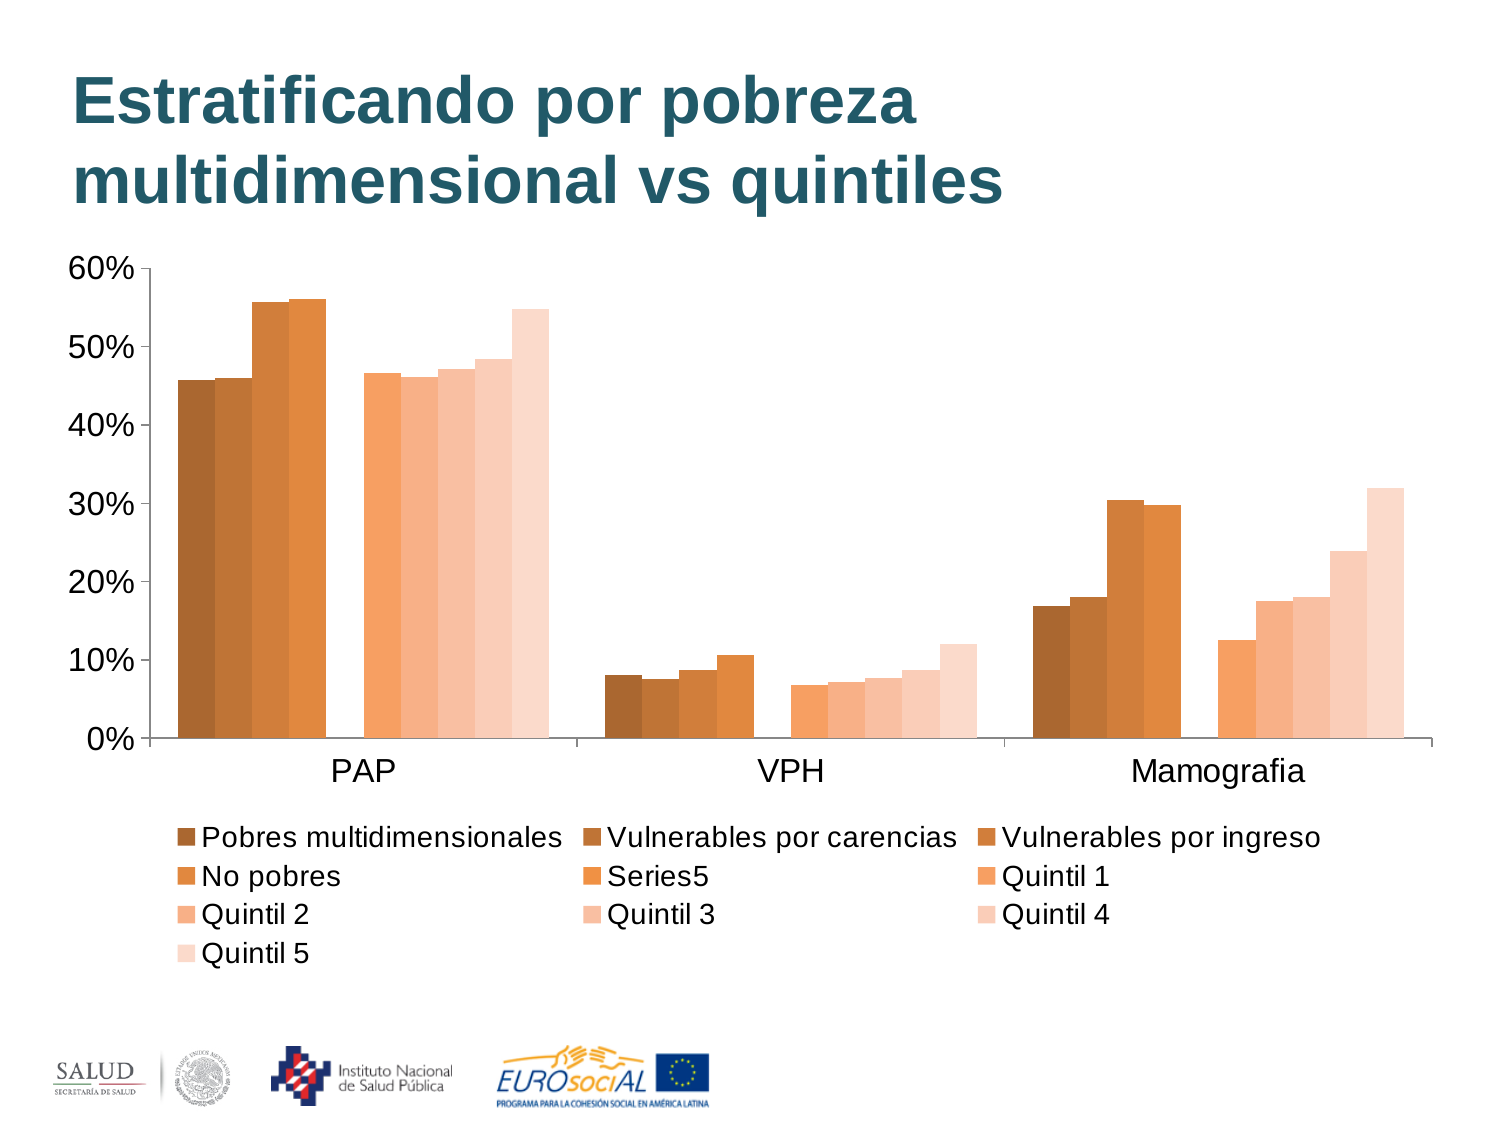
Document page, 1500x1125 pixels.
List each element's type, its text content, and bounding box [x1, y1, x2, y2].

chart [39, 235, 1461, 977]
picture [271, 1046, 452, 1106]
picture [490, 1037, 715, 1116]
picture [53, 1041, 231, 1112]
title Estratificando por pobreza multidimensional vs quintiles [57, 43, 1408, 232]
